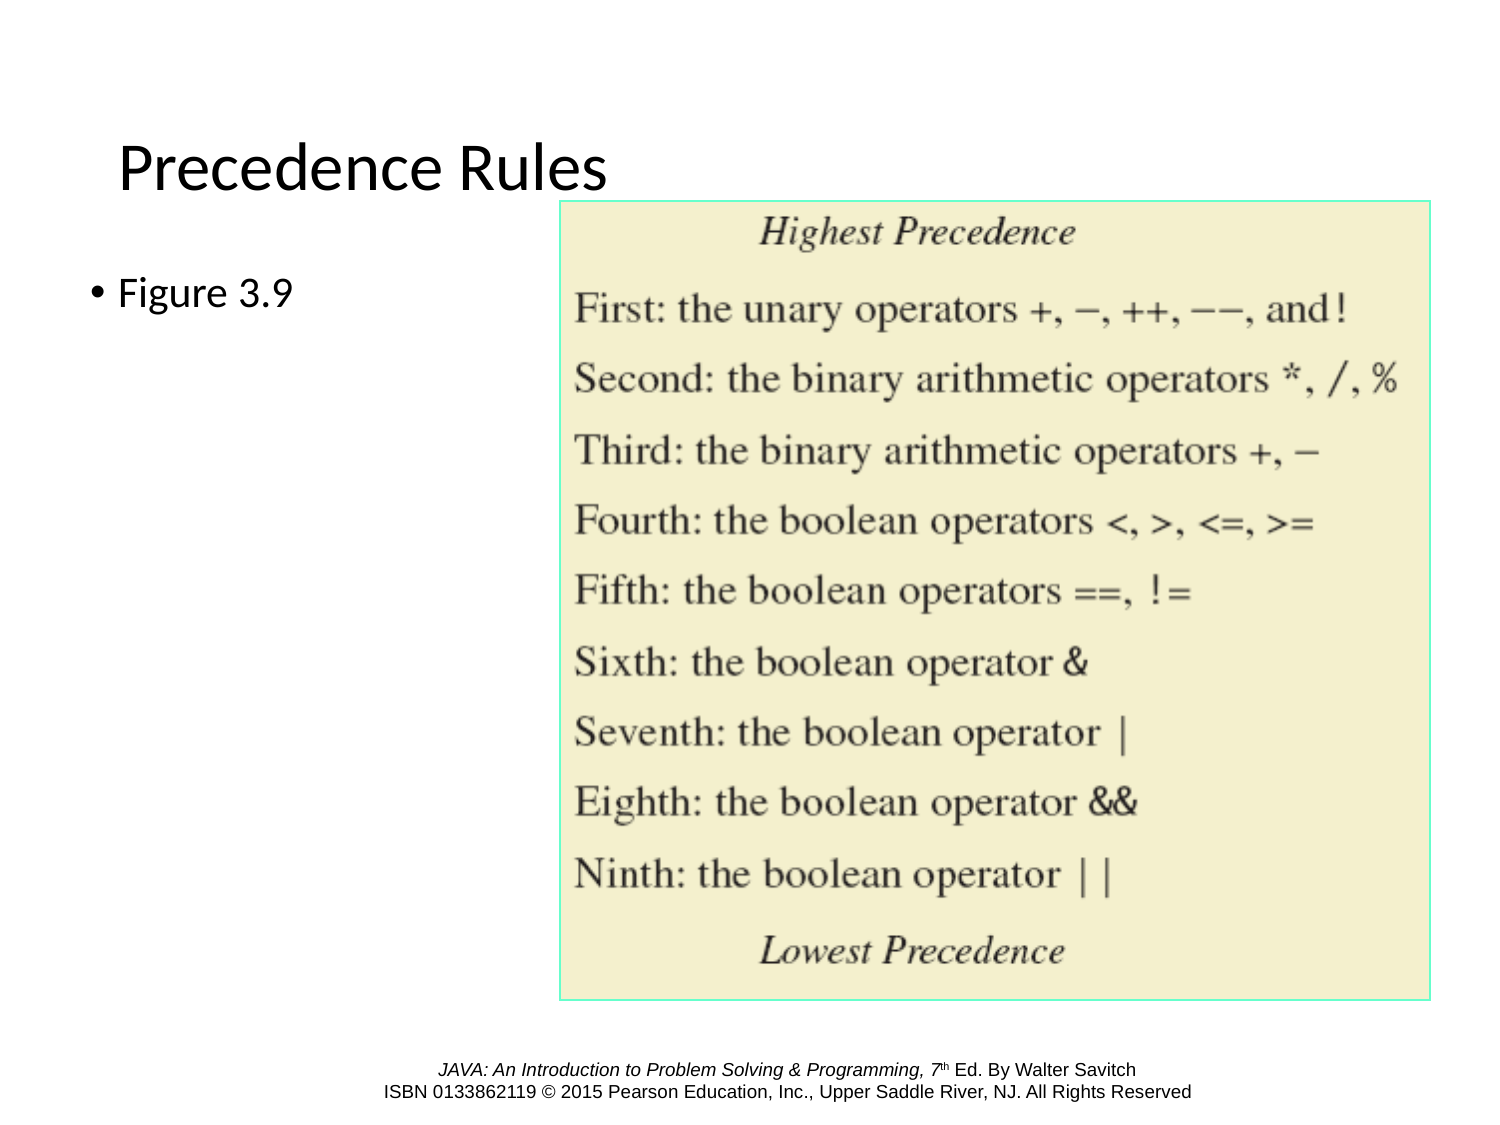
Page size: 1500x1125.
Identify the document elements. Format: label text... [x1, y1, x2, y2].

list Figure 3.9 [75, 262, 557, 1005]
title Precedence Rules [103, 59, 1397, 262]
picture [560, 201, 1429, 1000]
